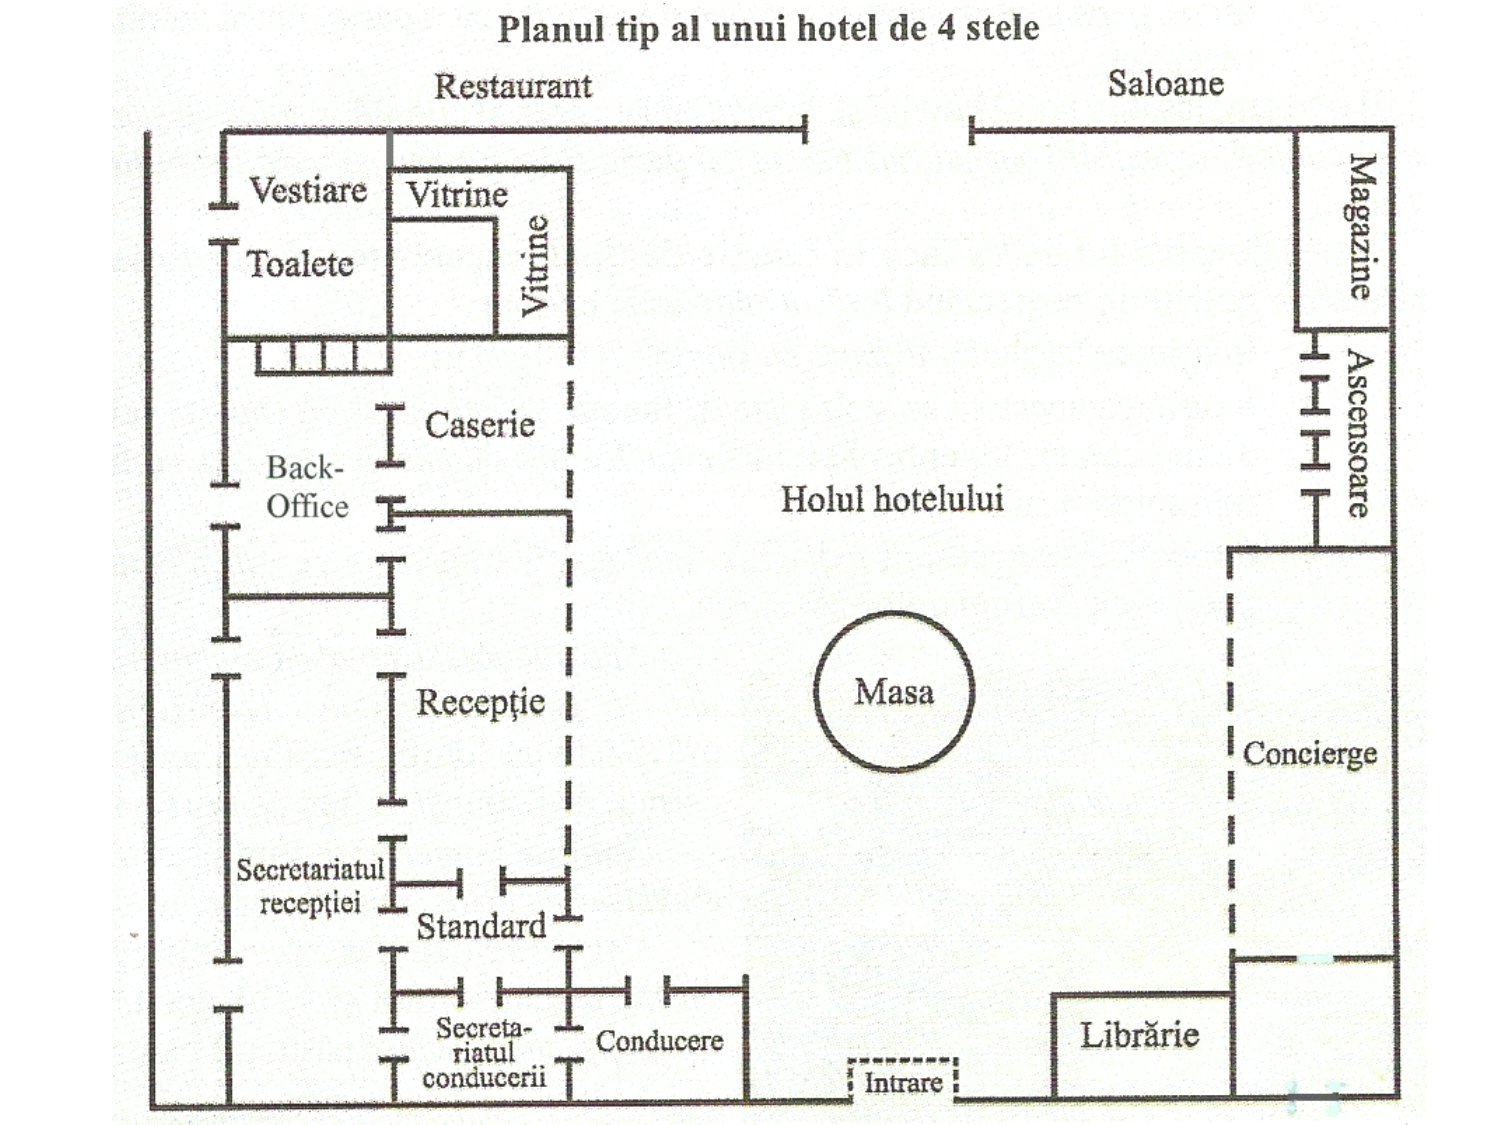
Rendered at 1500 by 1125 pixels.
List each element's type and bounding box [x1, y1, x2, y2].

picture [112, 3, 1427, 1125]
